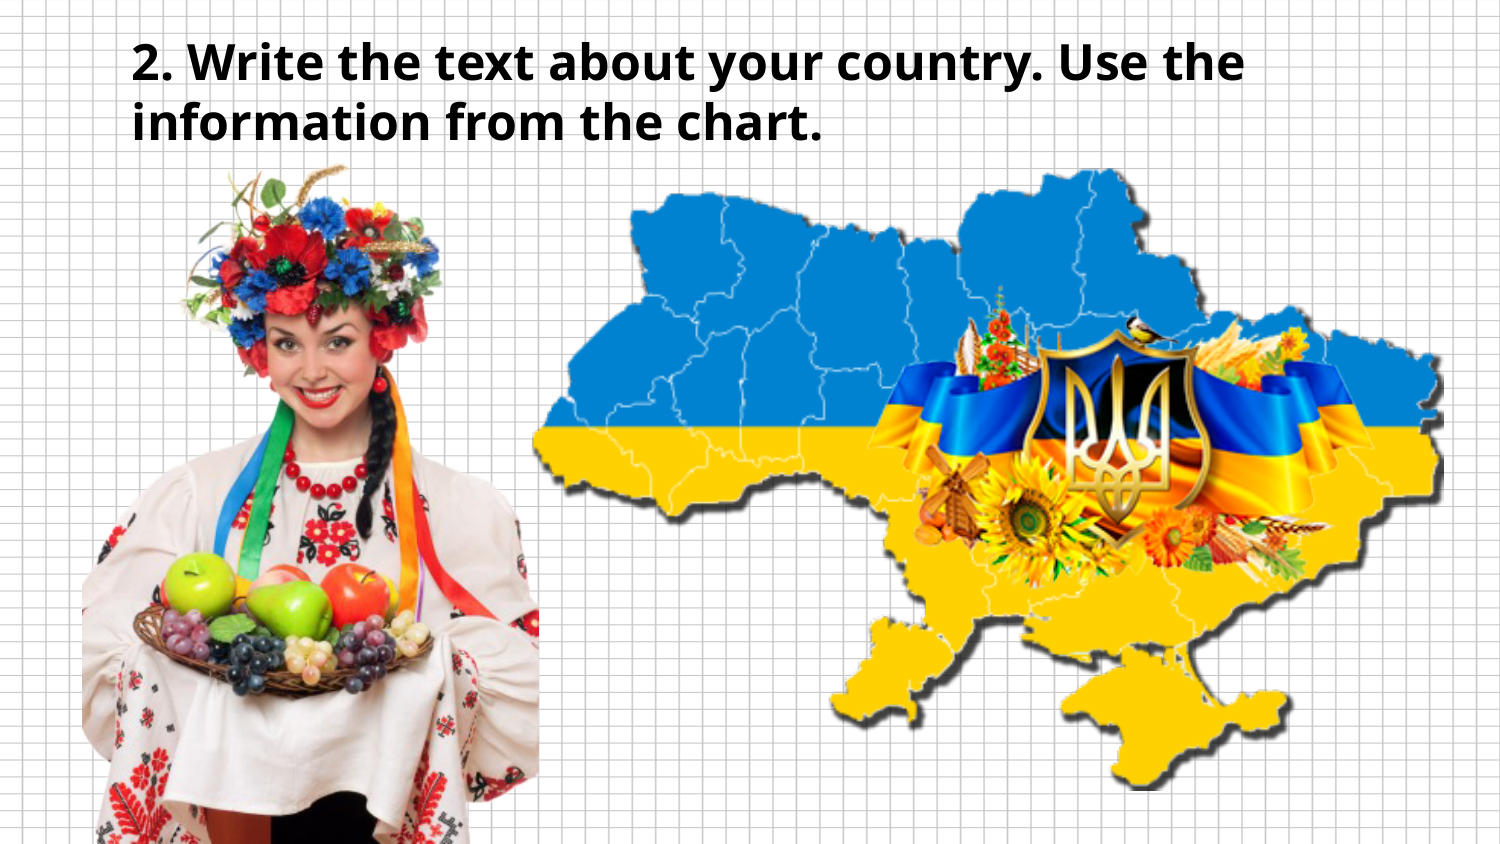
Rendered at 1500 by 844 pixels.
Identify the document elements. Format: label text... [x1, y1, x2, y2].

picture [0, 0, 1500, 844]
text_box 2. Write the text about your country. Use the information from the chart. [117, 23, 1430, 159]
